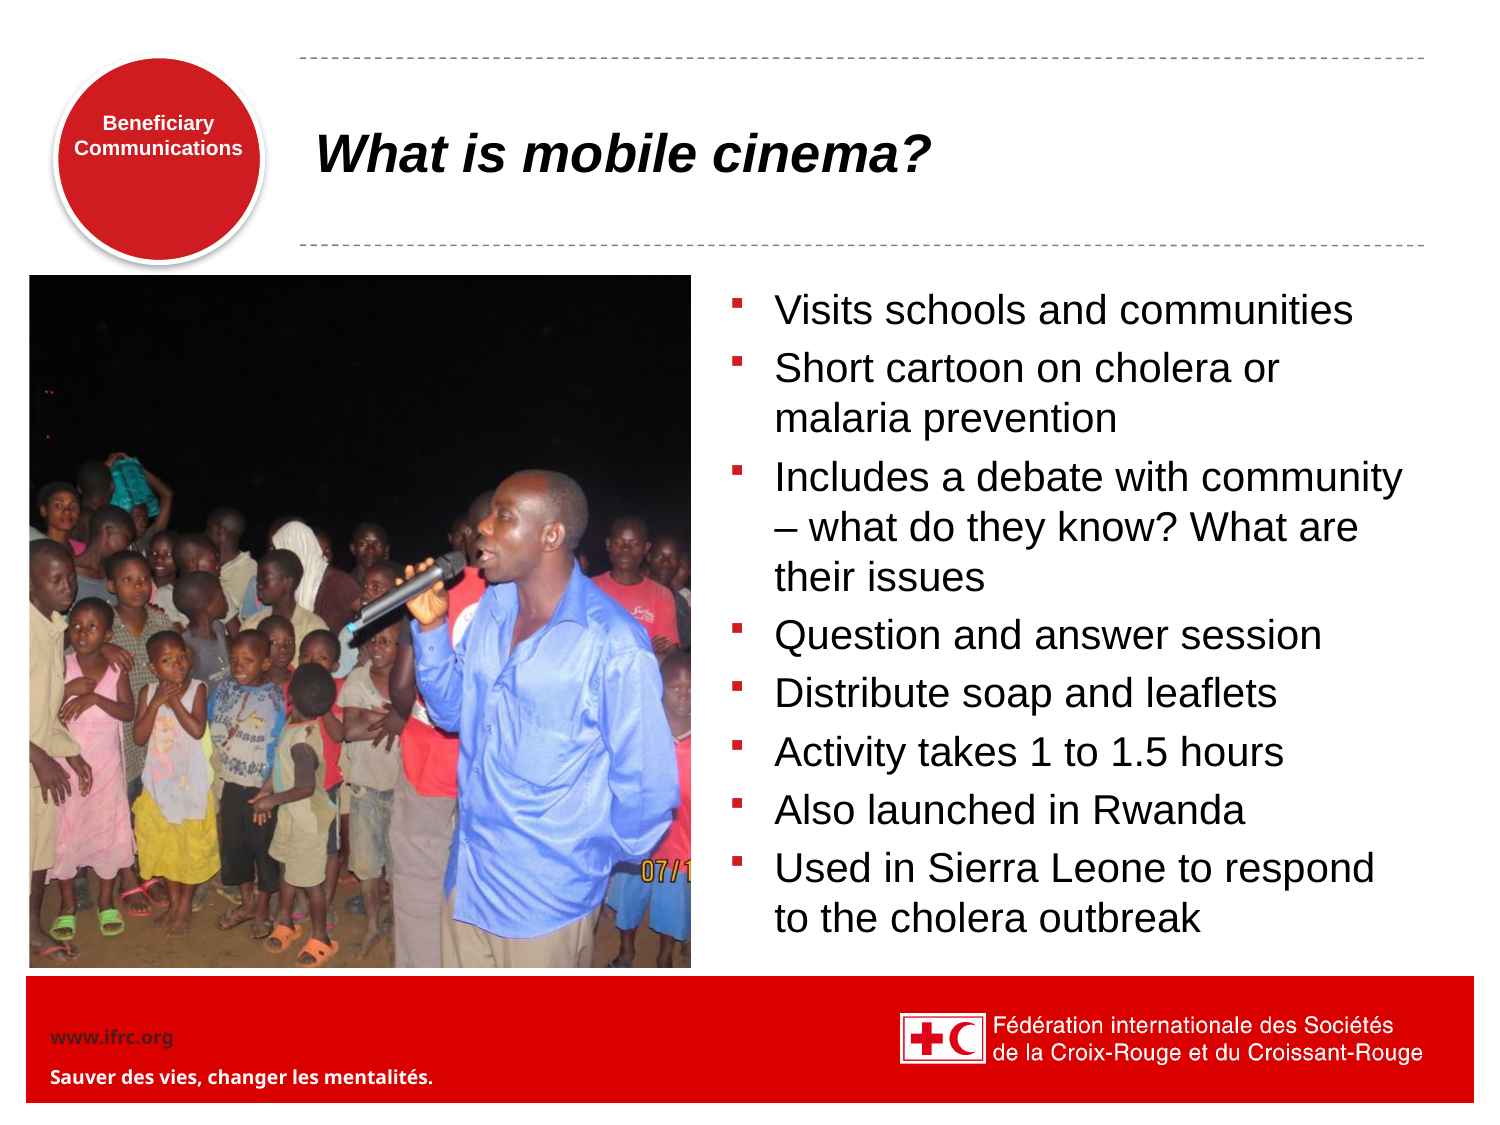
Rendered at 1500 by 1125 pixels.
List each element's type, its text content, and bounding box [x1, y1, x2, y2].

picture [29, 274, 692, 968]
picture [900, 1013, 1422, 1065]
list Visits schools and communities Short cartoon on cholera or malaria prevention Includes a debate with community – what do they know? What are their issues Question and answer session Distribute soap and leaflets Activity takes 1 to 1.5 hours Also launched in Rwanda Used in Sierra Leone to respond to the cholera outbreak [714, 274, 1421, 989]
title What is mobile cinema? [299, 57, 1426, 246]
